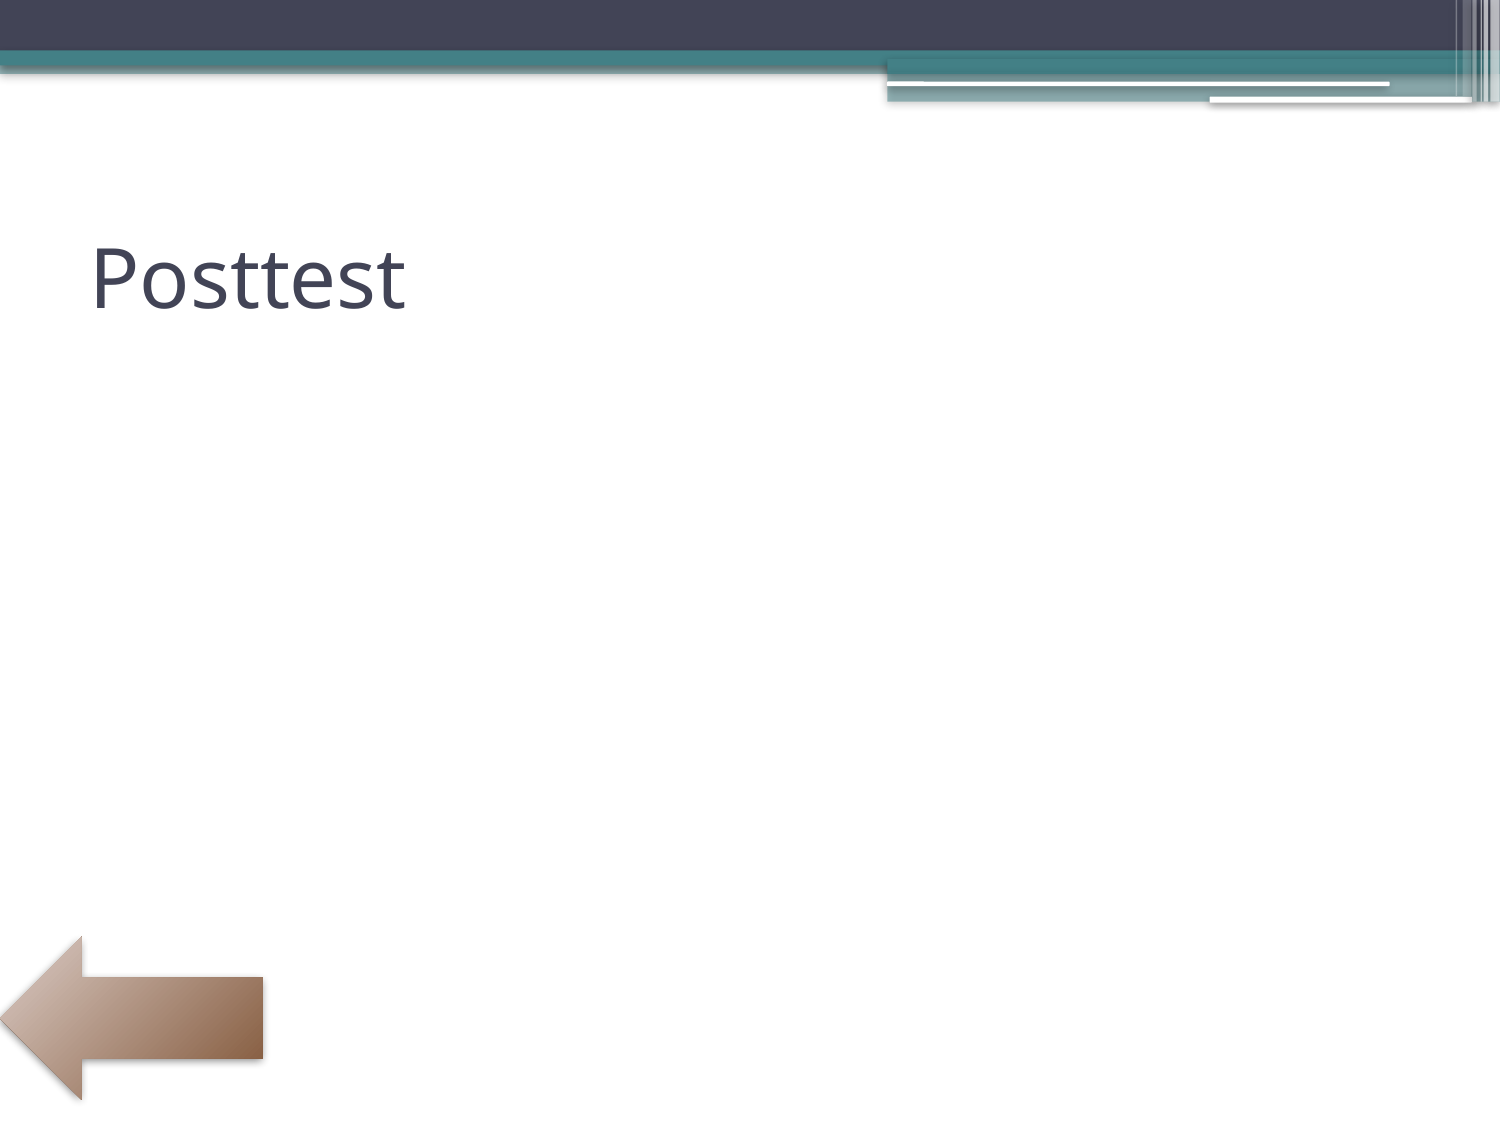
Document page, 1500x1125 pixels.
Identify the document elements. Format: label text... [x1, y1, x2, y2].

text_box [0, 936, 263, 1100]
title Posttest [75, 187, 1425, 363]
